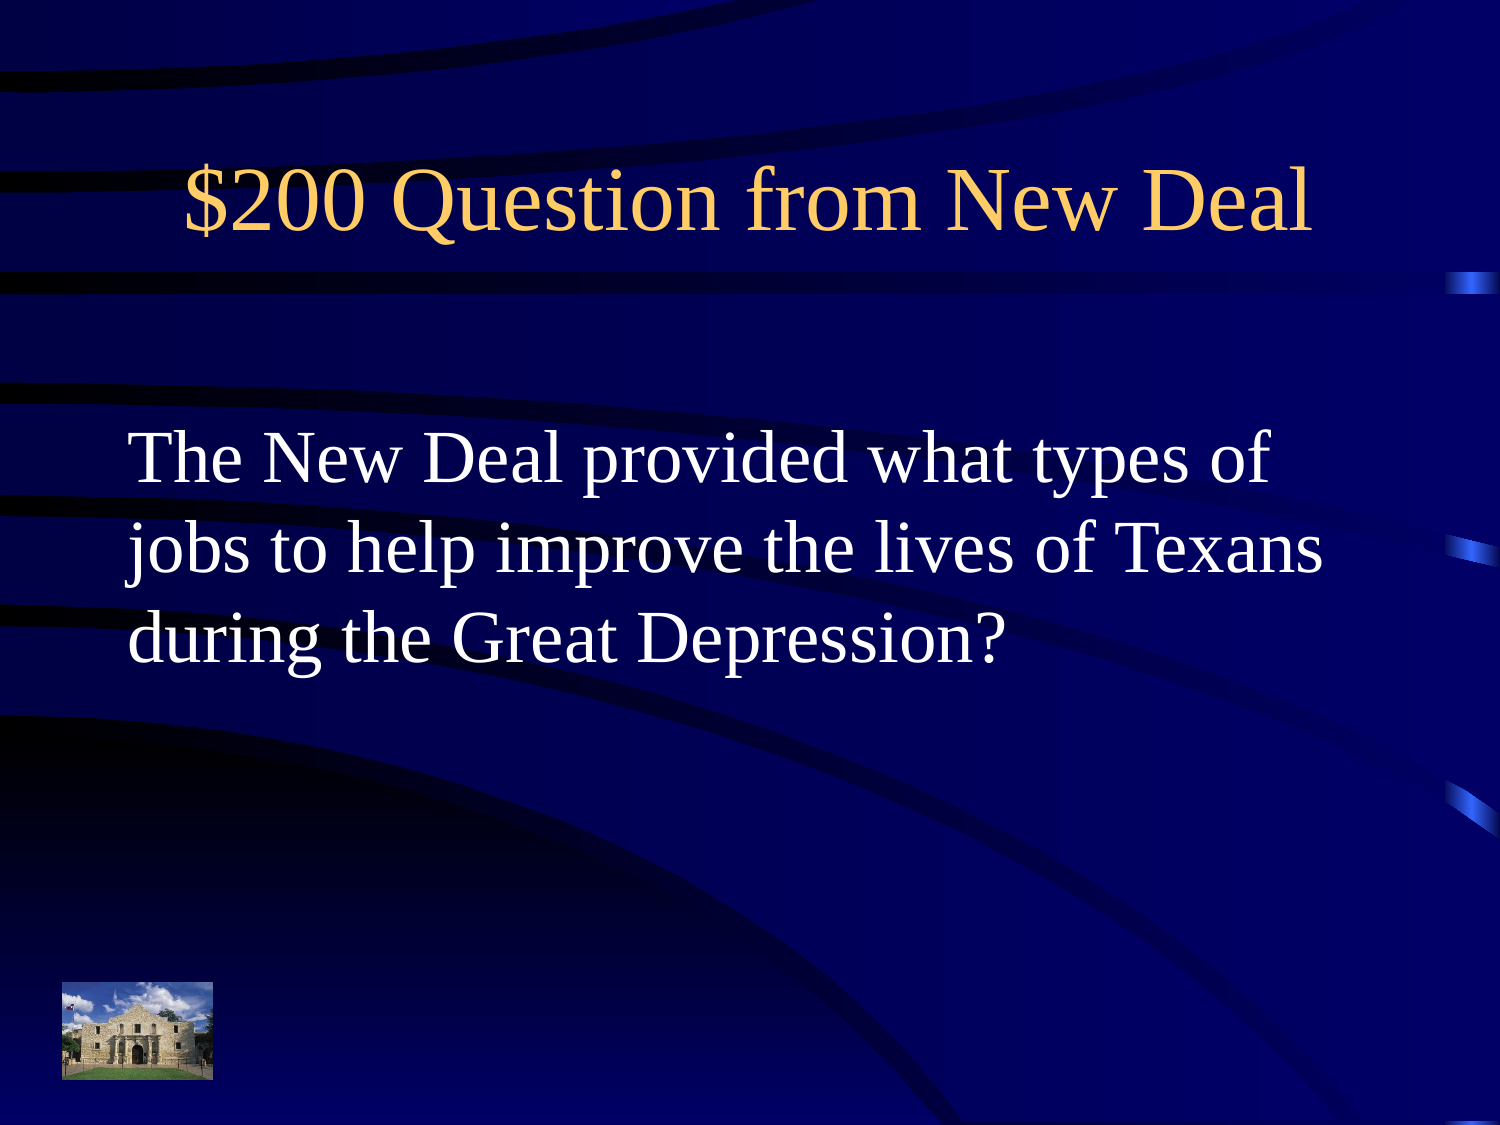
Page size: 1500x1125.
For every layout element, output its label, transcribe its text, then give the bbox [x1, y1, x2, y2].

picture [62, 982, 213, 1081]
title $200 Question from New Deal [112, 99, 1388, 288]
text_box The New Deal provided what types of jobs to help improve the lives of Texans during the Great Depression? [112, 399, 1388, 685]
